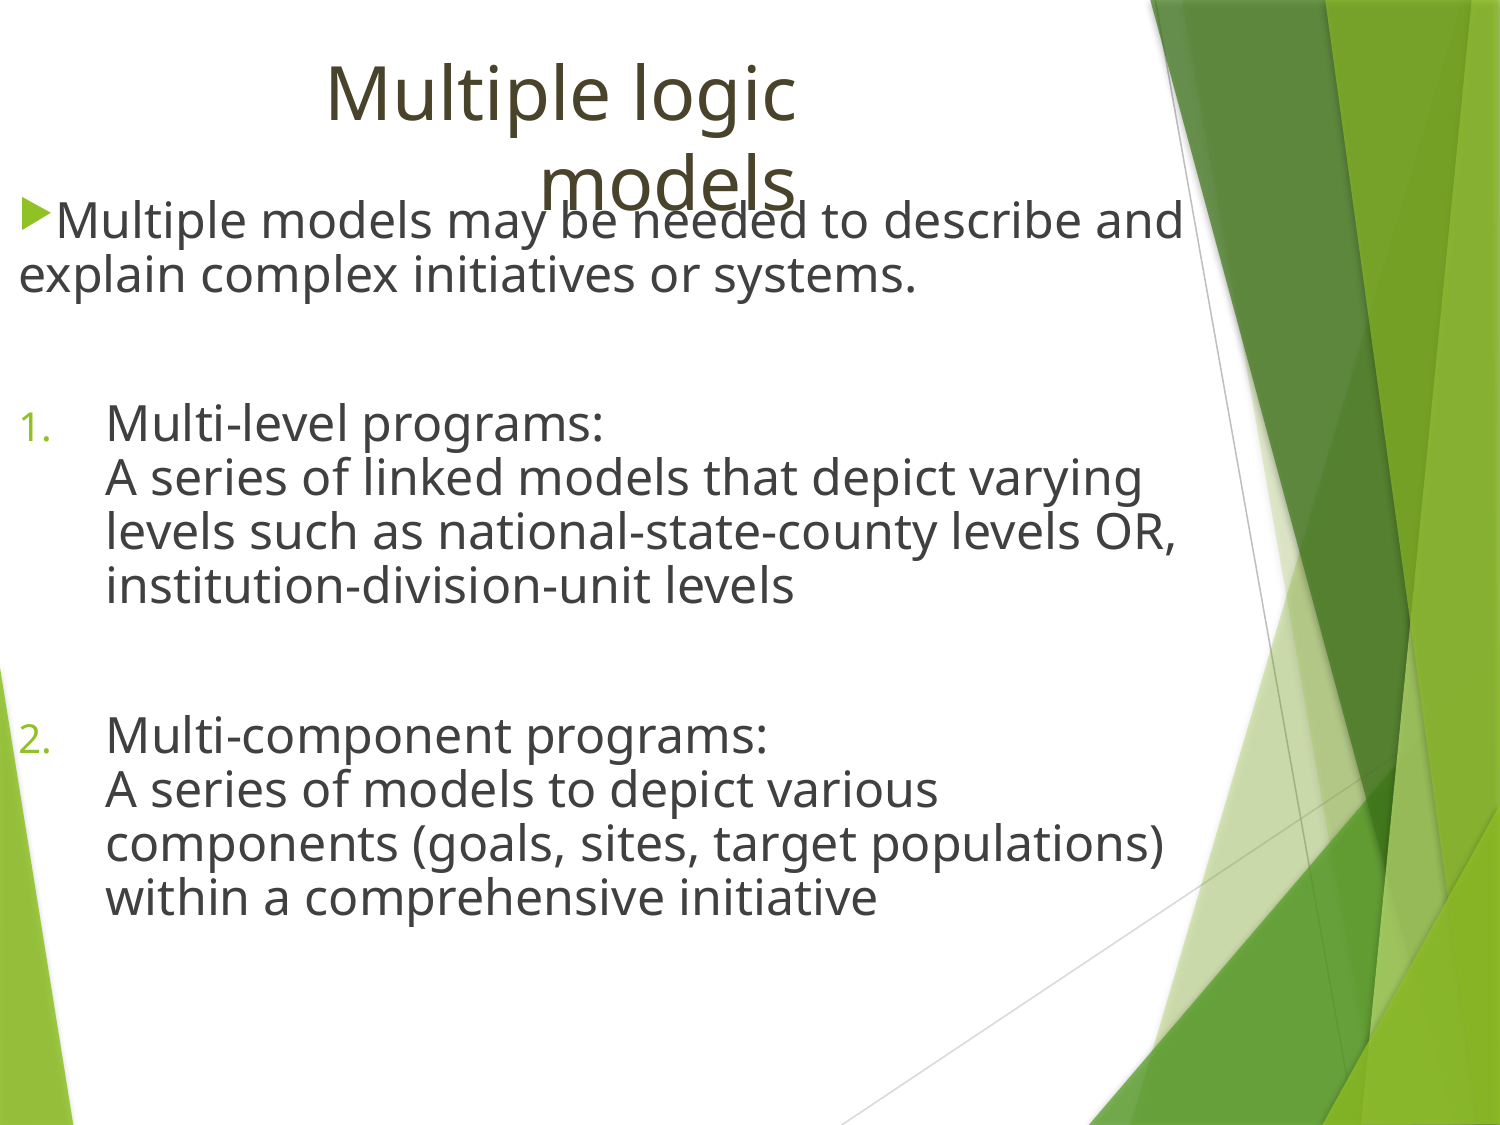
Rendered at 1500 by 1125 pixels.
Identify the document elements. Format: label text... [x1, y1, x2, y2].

list Multiple models may be needed to describe and explain complex initiatives or systems. Multi-level programs: A series of linked models that depict varying levels such as national-state-county levels OR, institution-division-unit levels Multi-component programs: A series of models to depict various components (goals, sites, target populations) within a comprehensive initiative [3, 187, 1254, 963]
title Multiple logic models [50, 37, 813, 187]
